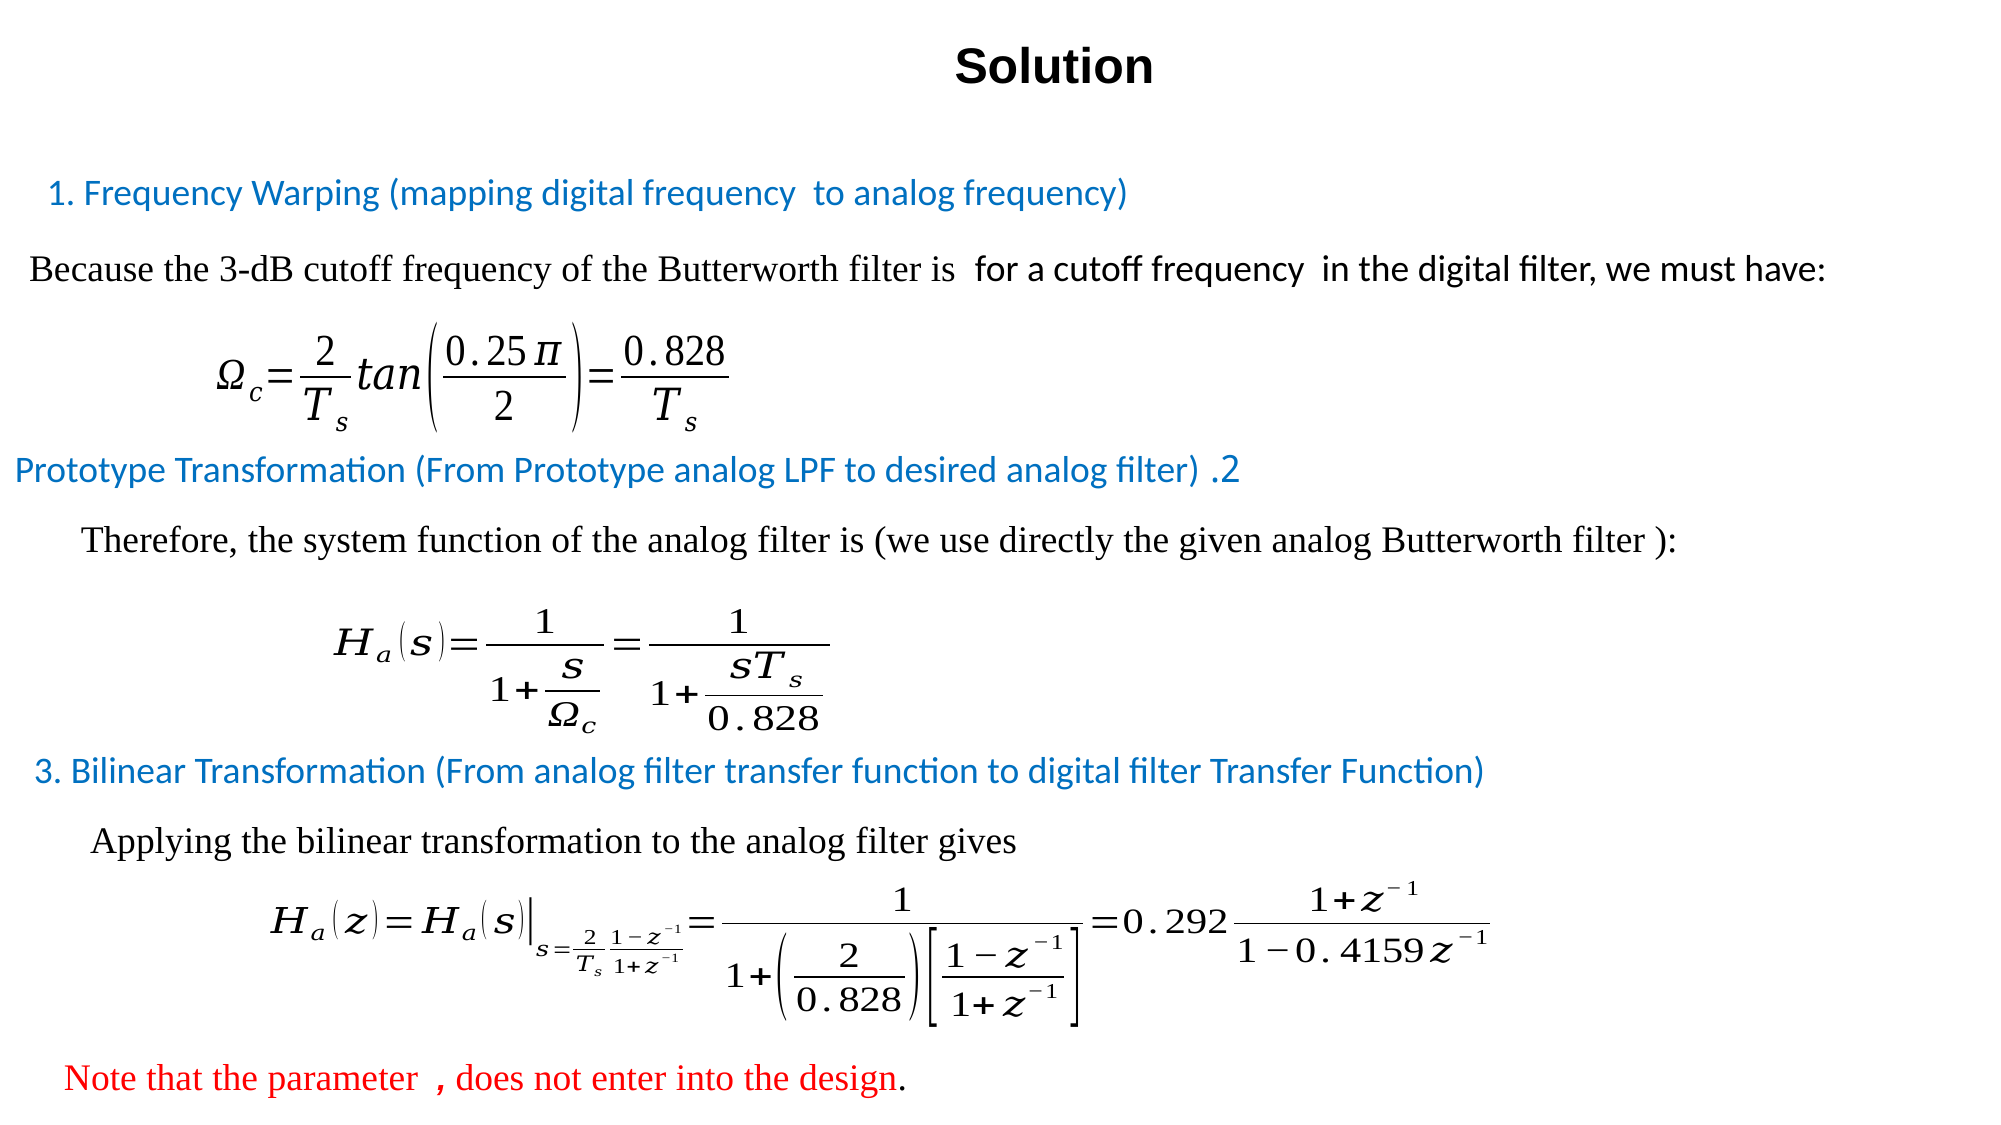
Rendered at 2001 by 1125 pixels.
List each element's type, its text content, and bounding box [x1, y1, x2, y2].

text_box Applying the bilinear transformation to the analog filter gives [75, 808, 1034, 869]
text_box 3. Bilinear Transformation (From analog filter transfer function to digital filter Transfer Function) [19, 738, 1502, 799]
text_box 1. Frequency Warping (mapping digital frequency to analog frequency) [31, 160, 1145, 221]
text_box Therefore, the system function of the analog filter is (we use directly the given analog Butterworth filter ): [66, 507, 1696, 568]
text_box Solution [939, 25, 1170, 101]
text_box 2. Prototype Transformation (From Prototype analog LPF to desired analog filter) [0, 437, 1293, 498]
